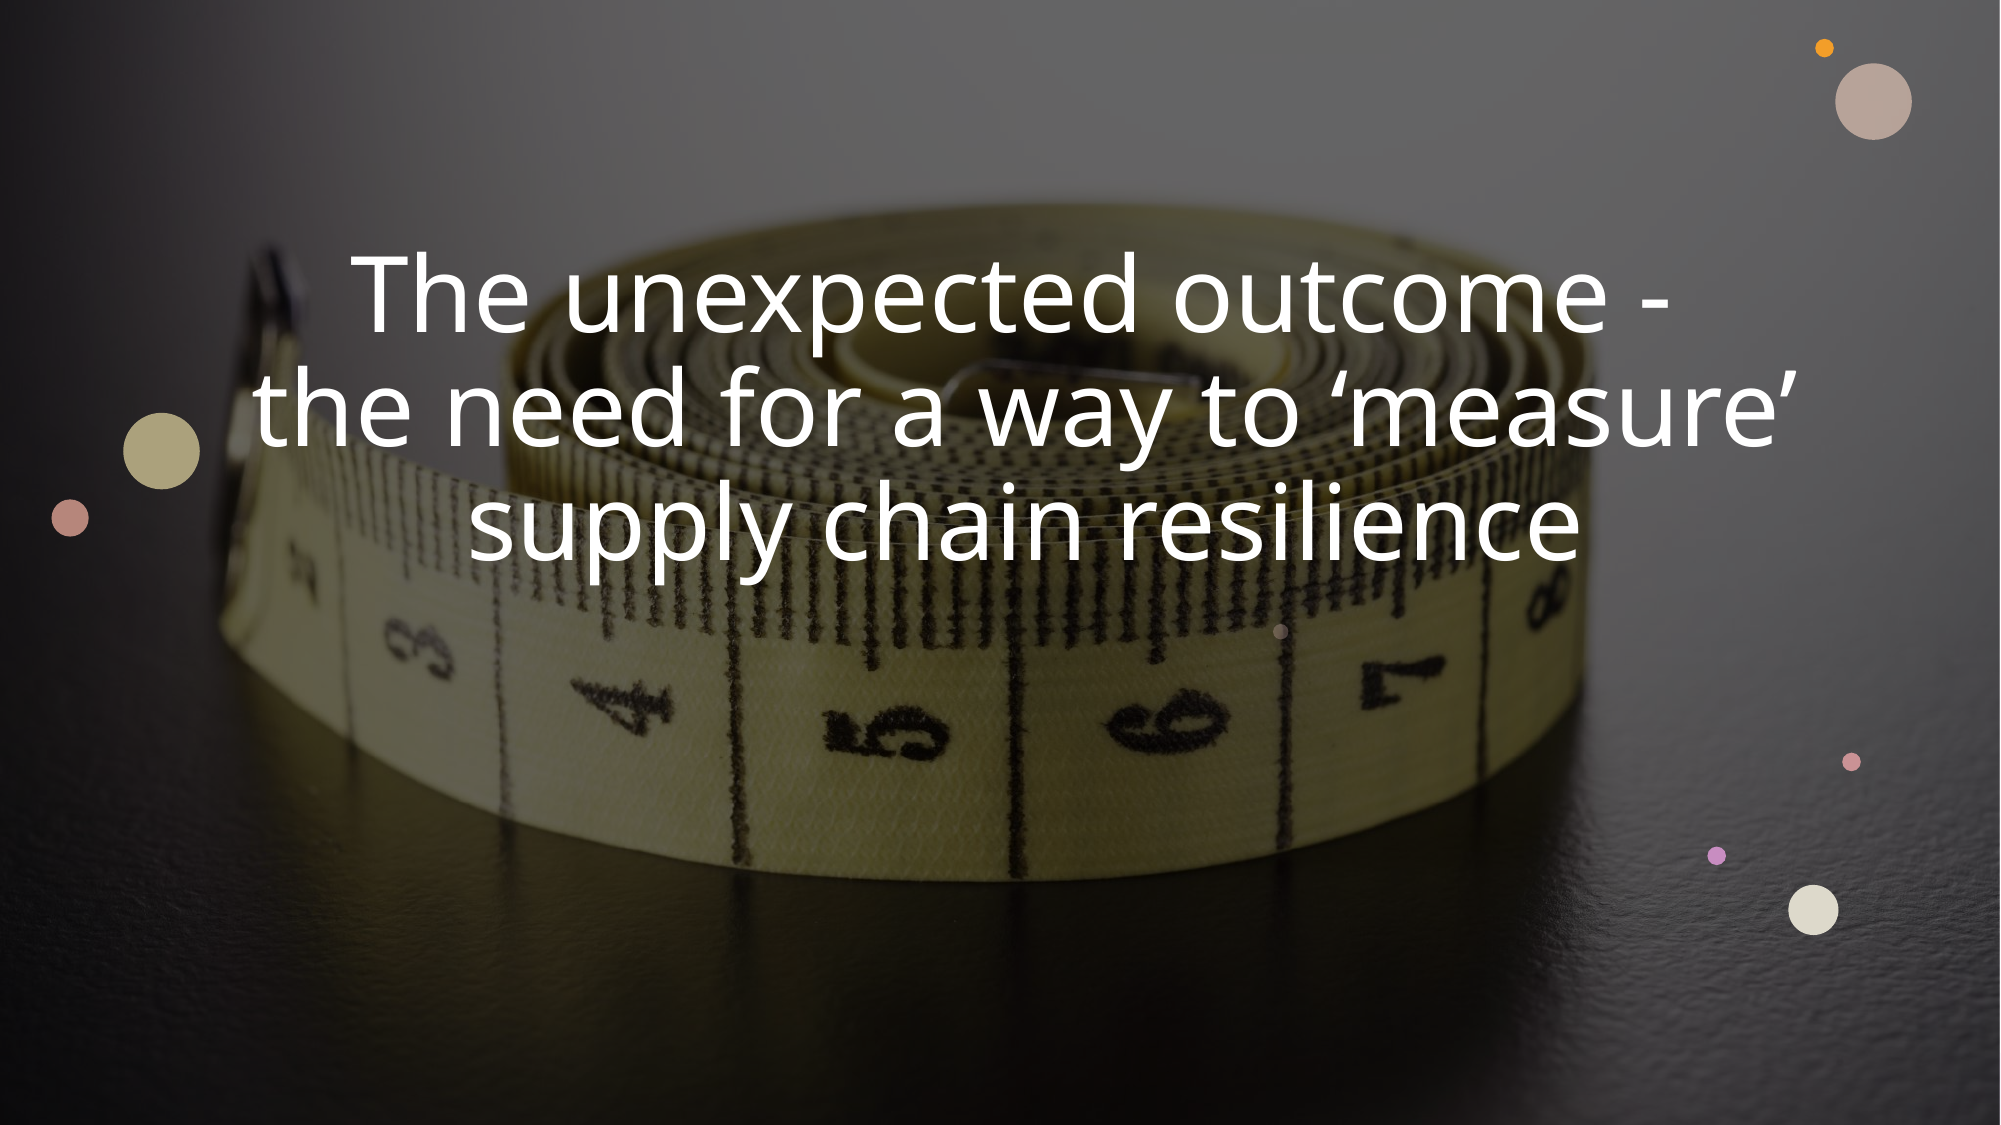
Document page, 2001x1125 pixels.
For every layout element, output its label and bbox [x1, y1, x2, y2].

text_box [51, 38, 1912, 936]
picture [0, 0, 2000, 1125]
